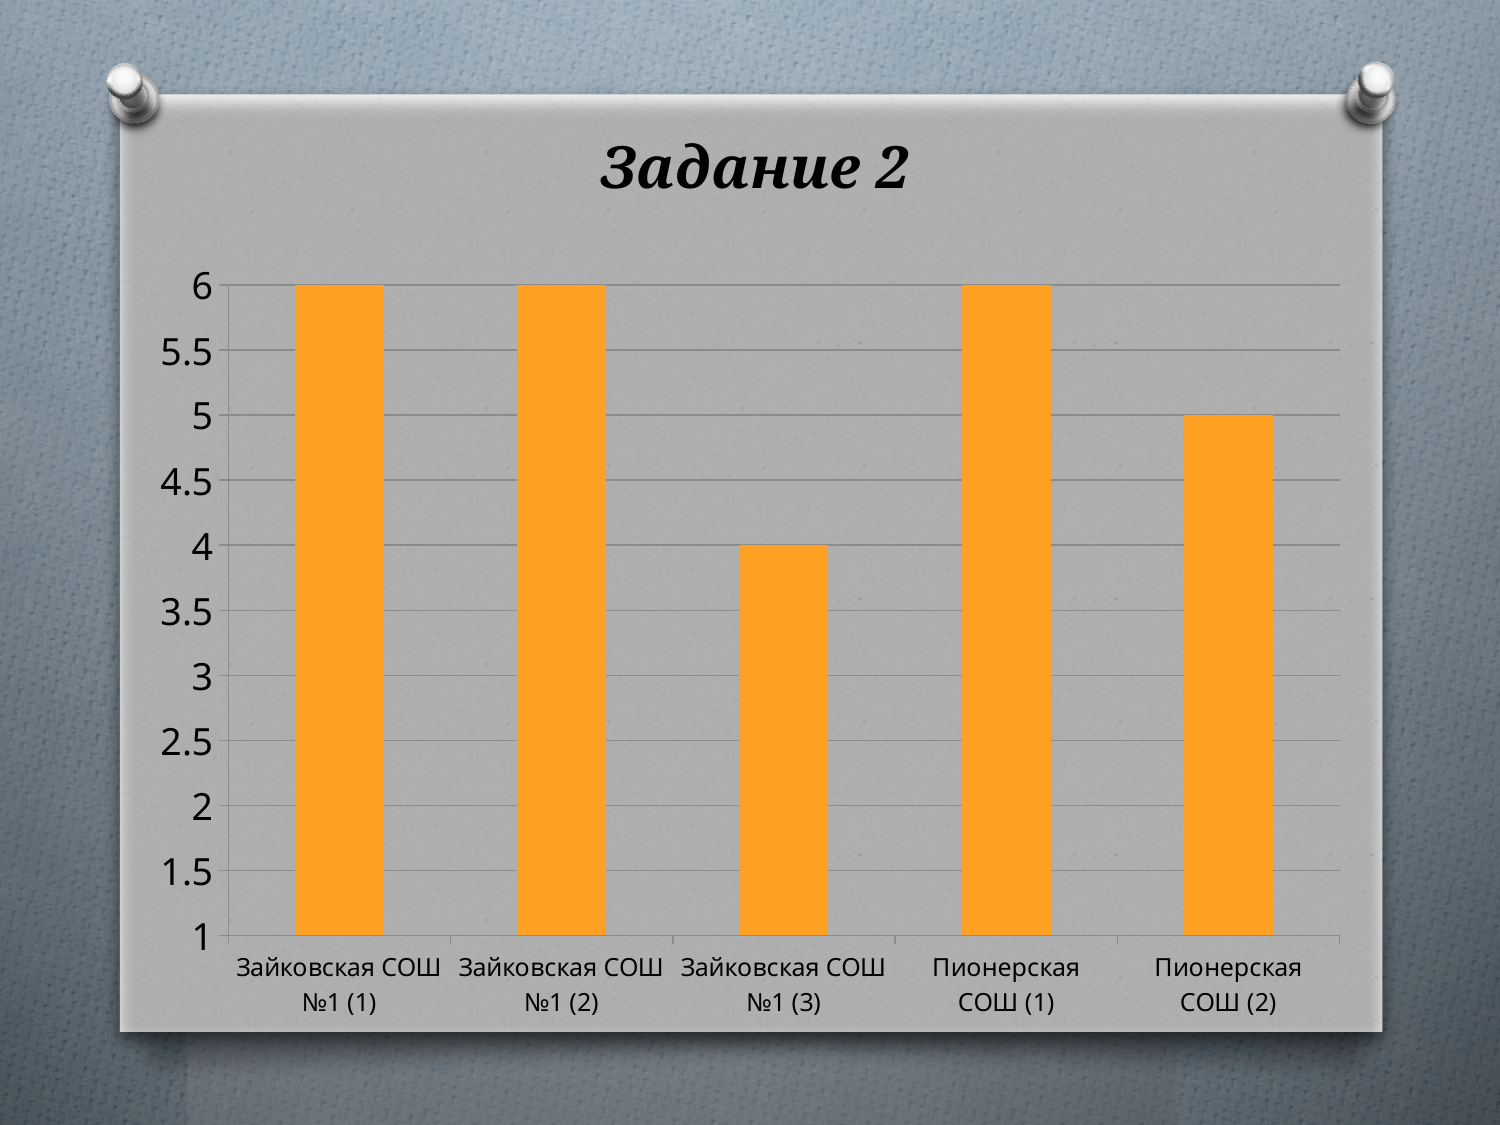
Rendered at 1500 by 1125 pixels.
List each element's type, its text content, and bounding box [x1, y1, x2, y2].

title Задание 2 [183, 66, 1326, 243]
picture [1326, 35, 1439, 156]
picture [75, 29, 194, 153]
chart [135, 243, 1365, 1036]
